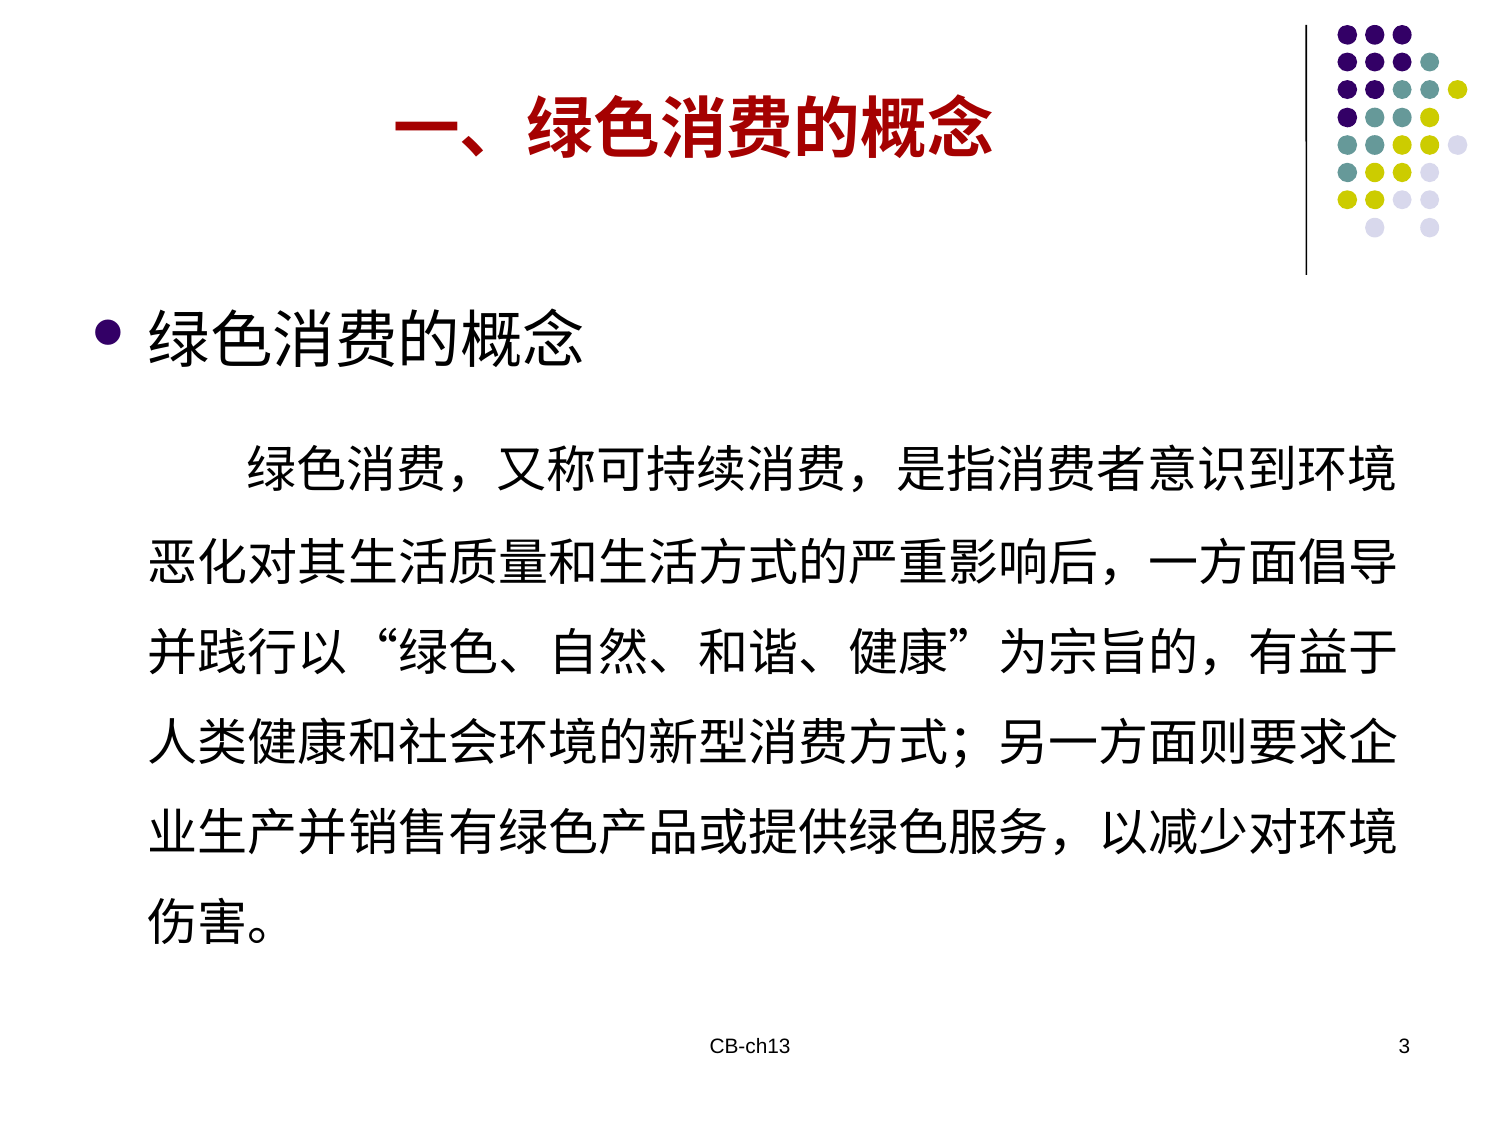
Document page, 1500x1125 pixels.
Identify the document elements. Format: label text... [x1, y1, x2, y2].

slide_number 3 [1074, 1024, 1426, 1101]
text_box 一、绿色消费的概念 [75, 20, 1313, 233]
footer CB-ch13 [512, 1024, 988, 1101]
list 绿色消费的概念 绿色消费，又称可持续消费，是指消费者意识到环境恶化对其生活质量和生活方式的严重影响后，一方面倡导并践行以“绿色、自然、和谐、健康”为宗旨的，有益于人类健康和社会环境的新型消费方式；另一方面则要求企业生产并销售有绿色产品或提供绿色服务，以减少对环境伤害。 [76, 255, 1427, 980]
